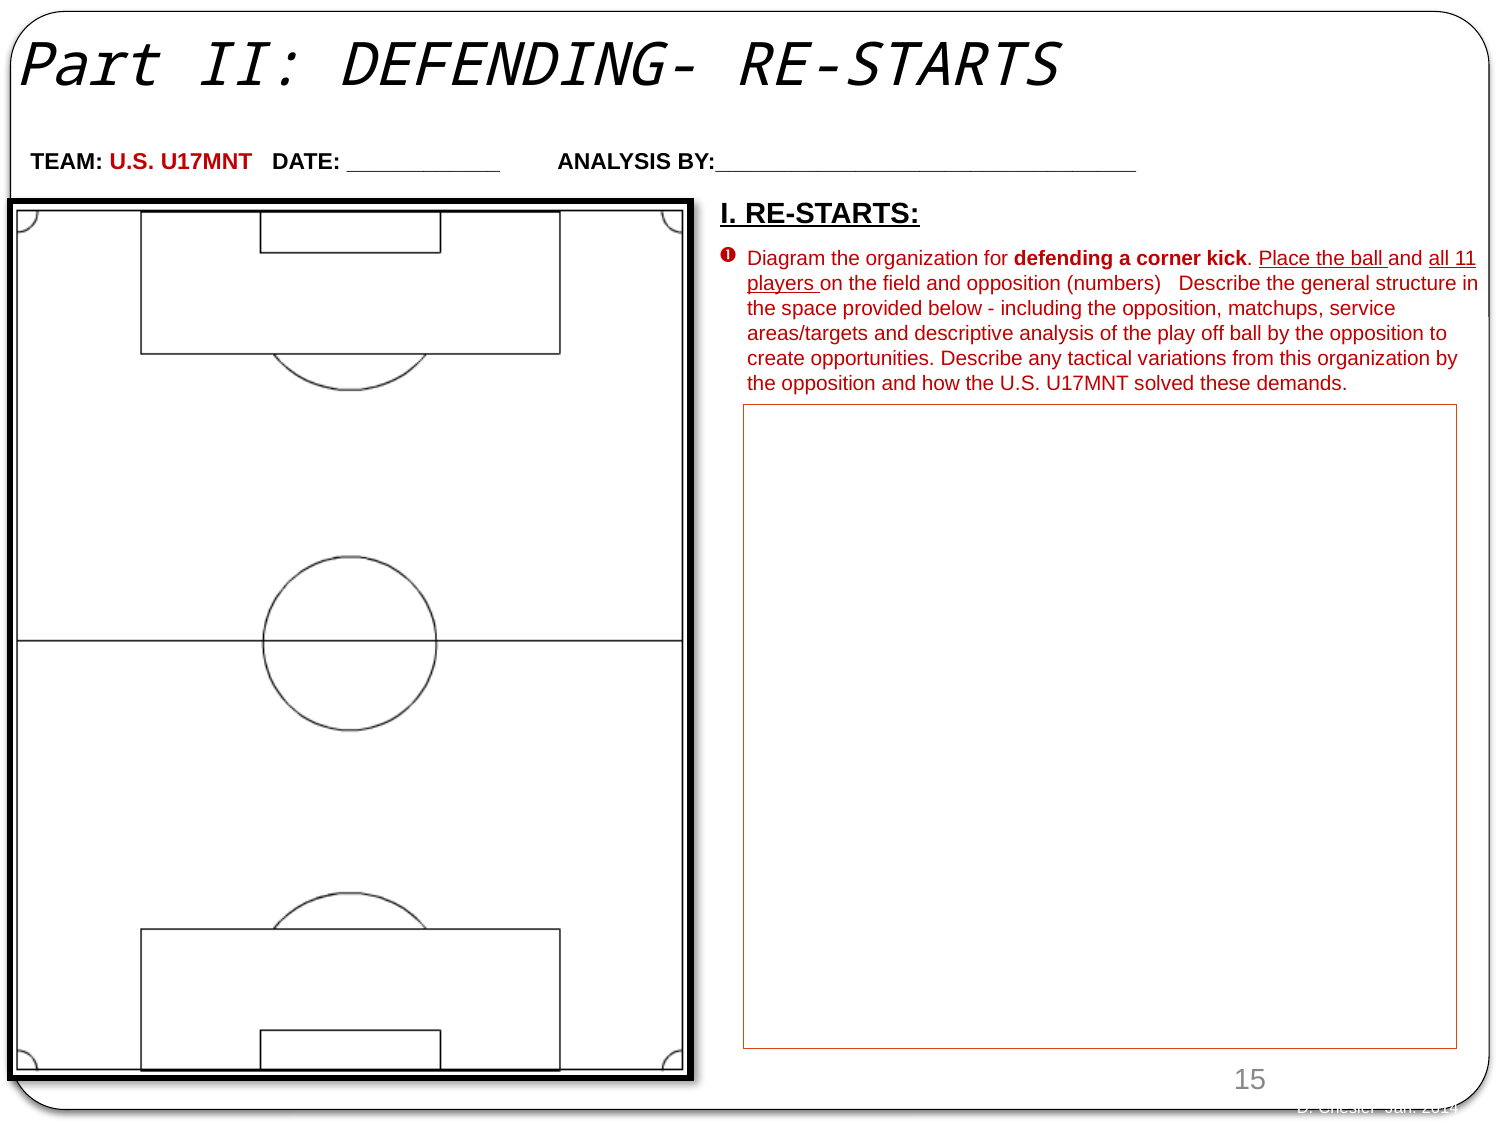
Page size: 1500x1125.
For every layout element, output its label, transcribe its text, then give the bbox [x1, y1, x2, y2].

text_box Diagram the organization for defending a corner kick. Place the ball and all 11 players on the field and opposition (numbers) Describe the general structure in the space provided below - including the opposition, matchups, service areas/targets and descriptive analysis of the play off ball by the opposition to create opportunities. Describe any tactical variations from this organization by the opposition and how the U.S. U17MNT solved these demands. [704, 237, 1500, 428]
text_box TEAM: U.S. U17MNT DATE: ____________ ANALYSIS BY:_________________________________ [15, 139, 1334, 182]
text_box I. RE-STARTS: [705, 186, 1074, 237]
text_box [743, 404, 1457, 1049]
text_box D. Chesler Jan. 2014 [1282, 1089, 1500, 1124]
slide_number 15 [1074, 1049, 1426, 1108]
picture [12, 204, 688, 1076]
title Part II: DEFENDING- RE-STARTS [0, 0, 1351, 113]
